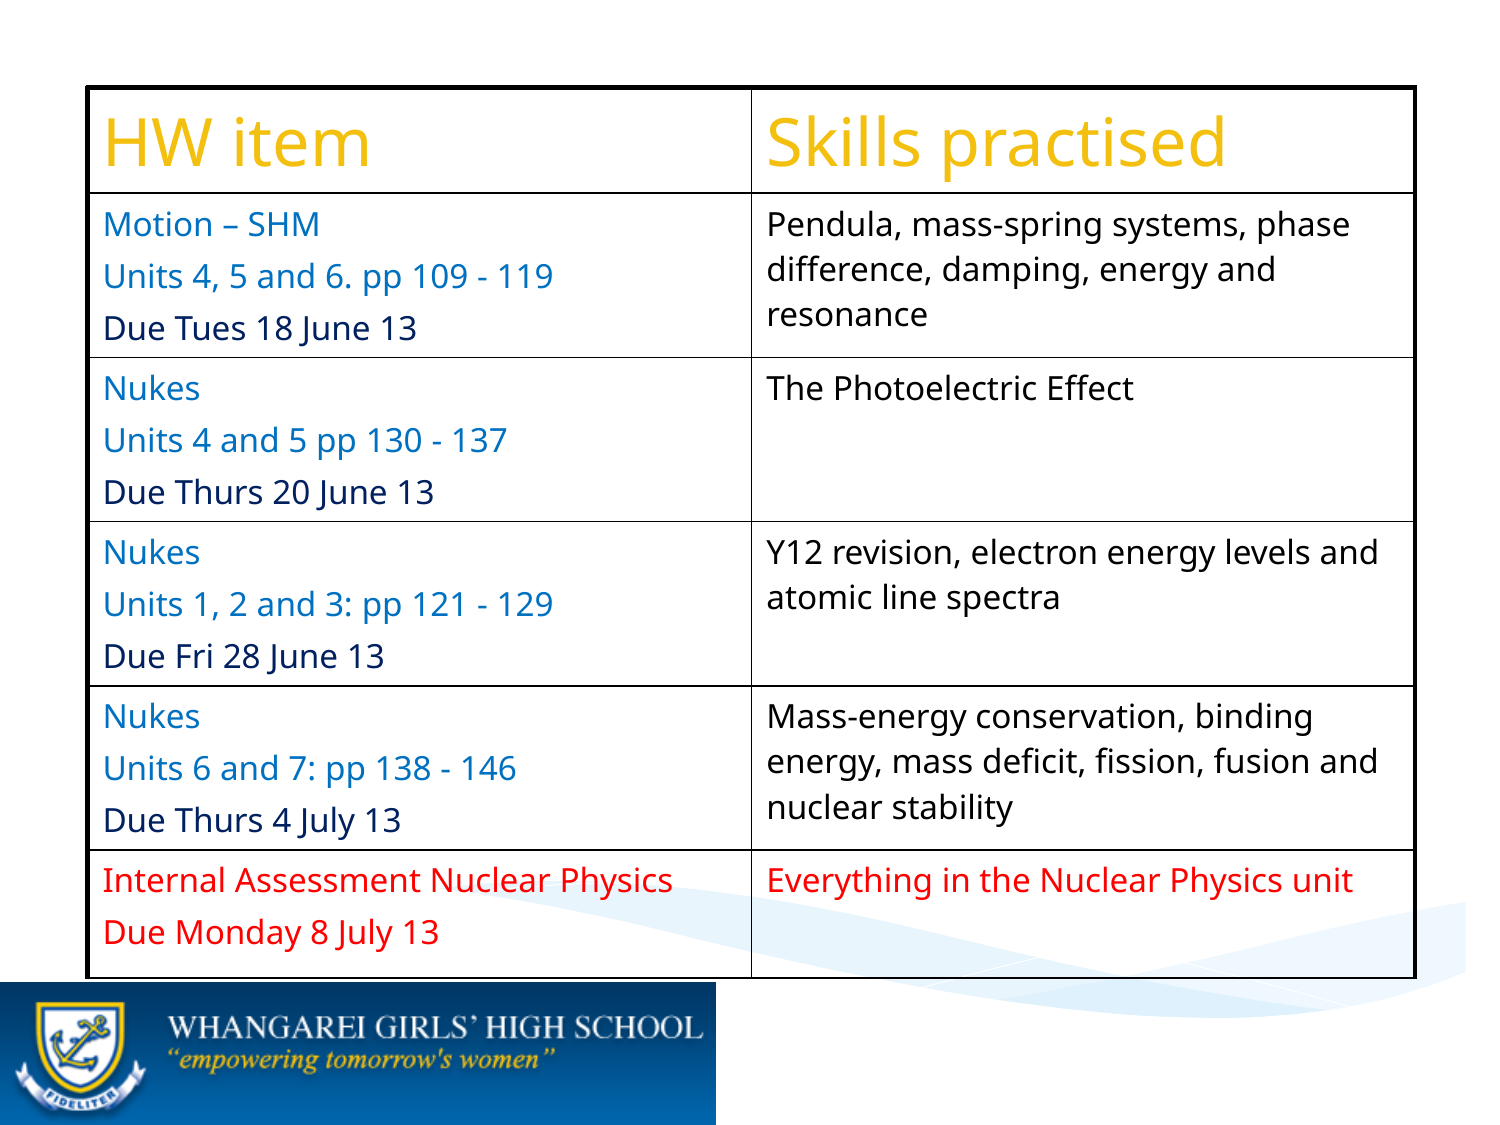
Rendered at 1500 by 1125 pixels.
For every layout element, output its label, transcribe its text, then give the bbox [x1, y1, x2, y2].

table_cell Motion – SHM Units 4, 5 and 6. pp 109 - 119 Due Tues 18 June 13 [90, 194, 751, 357]
table_cell Pendula, mass-spring systems, phase difference, damping, energy and resonance [752, 194, 1413, 357]
table_header Skills practised [752, 90, 1413, 192]
table_cell Nukes Units 4 and 5 pp 130 - 137 Due Thurs 20 June 13 [90, 358, 751, 521]
picture [0, 982, 716, 1125]
table_cell Everything in the Nuclear Physics unit [752, 851, 1413, 977]
table_header HW item [90, 90, 751, 192]
table_cell The Photoelectric Effect [752, 358, 1413, 521]
table_cell Nukes Units 6 and 7: pp 138 - 146 Due Thurs 4 July 13 [90, 687, 751, 849]
table_cell Y12 revision, electron energy levels and atomic line spectra [752, 522, 1413, 685]
table_cell Mass-energy conservation, binding energy, mass deficit, fission, fusion and nuclear stability [752, 687, 1413, 849]
table_cell Internal Assessment Nuclear Physics Due Monday 8 July 13 [90, 851, 751, 977]
table_cell Nukes Units 1, 2 and 3: pp 121 - 129 Due Fri 28 June 13 [90, 522, 751, 685]
